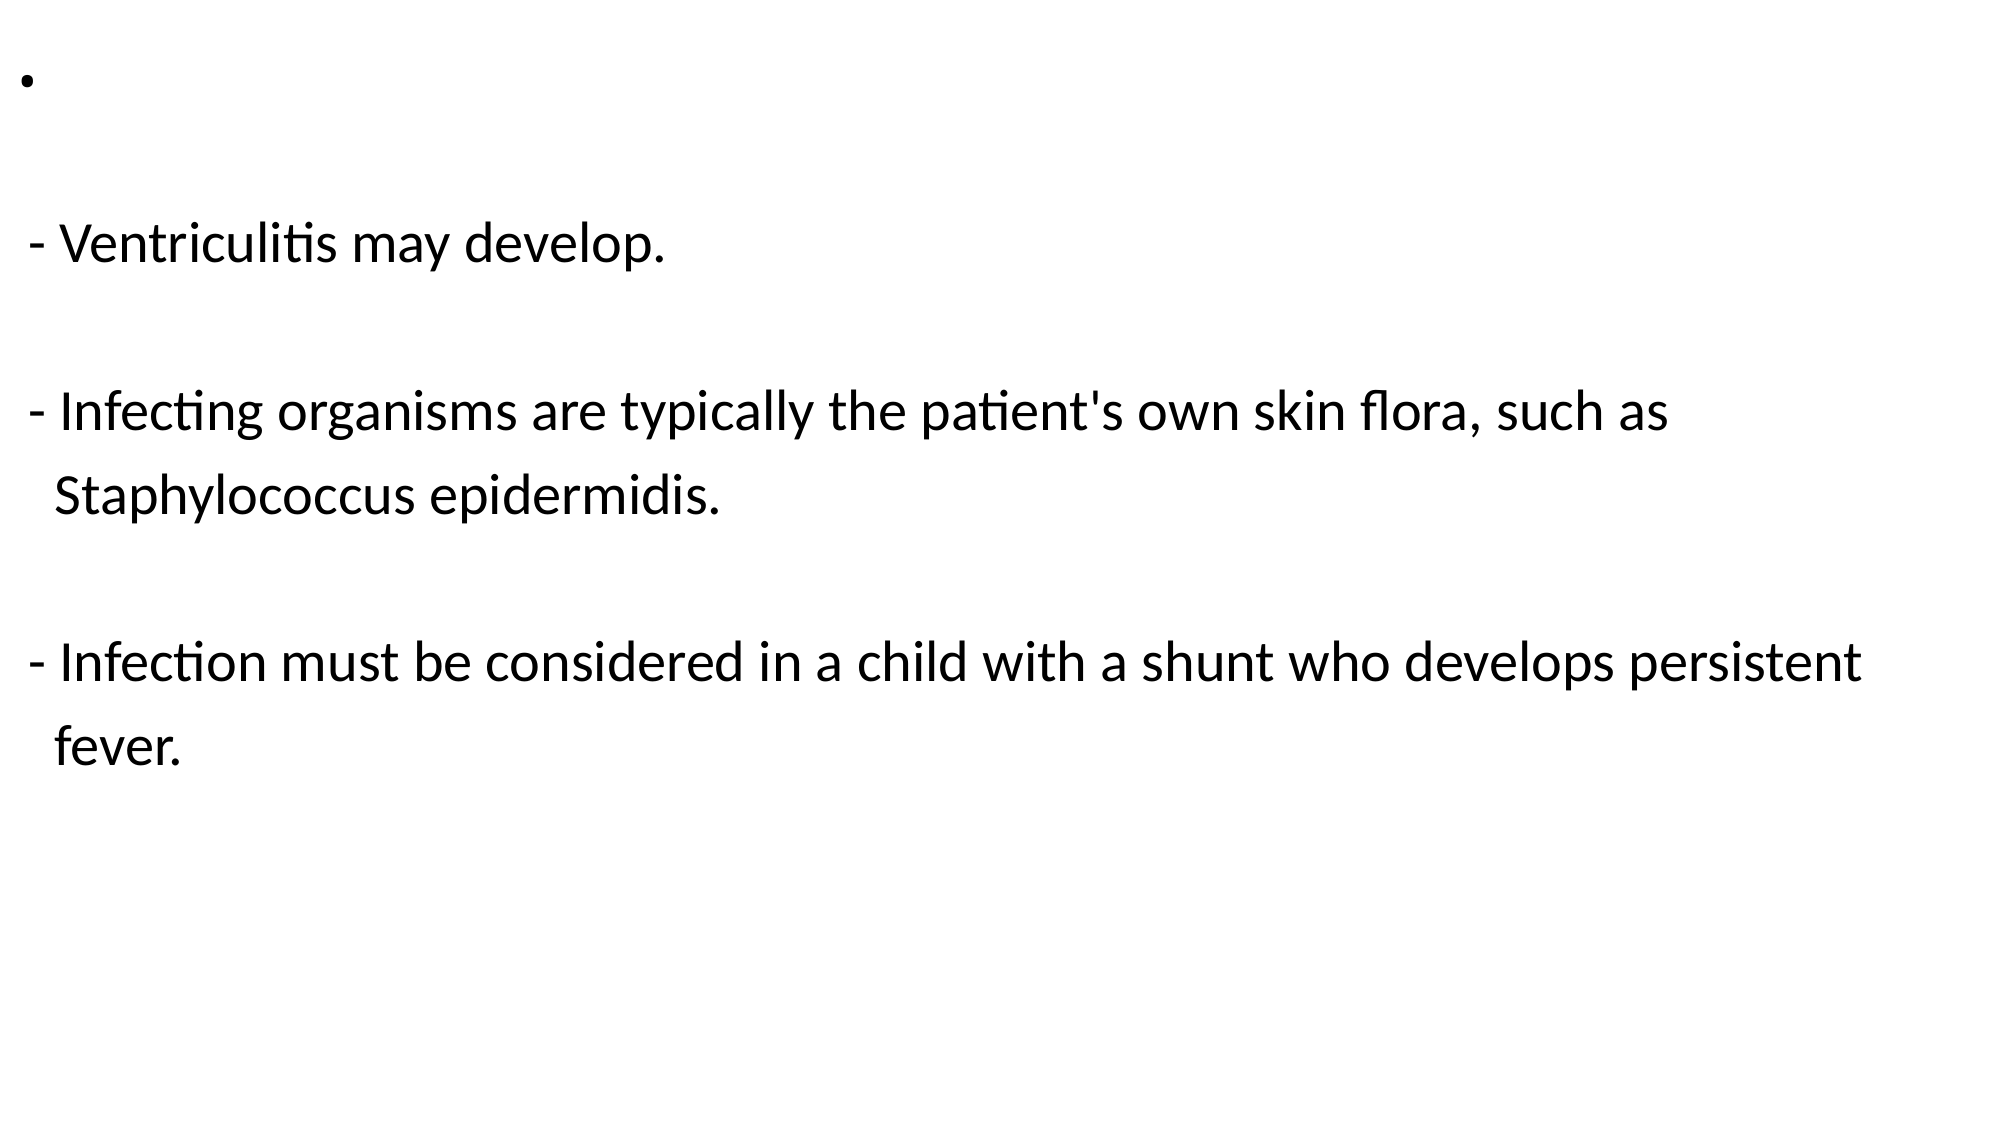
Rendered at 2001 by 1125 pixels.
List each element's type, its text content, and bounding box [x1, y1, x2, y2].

title . [0, 0, 1863, 114]
list - Ventriculitis may develop. - Infecting organisms are typically the patient's own skin flora, such as Staphylococcus epidermidis. - Infection must be considered in a child with a shunt who develops persistent fever. [0, 114, 2000, 1125]
